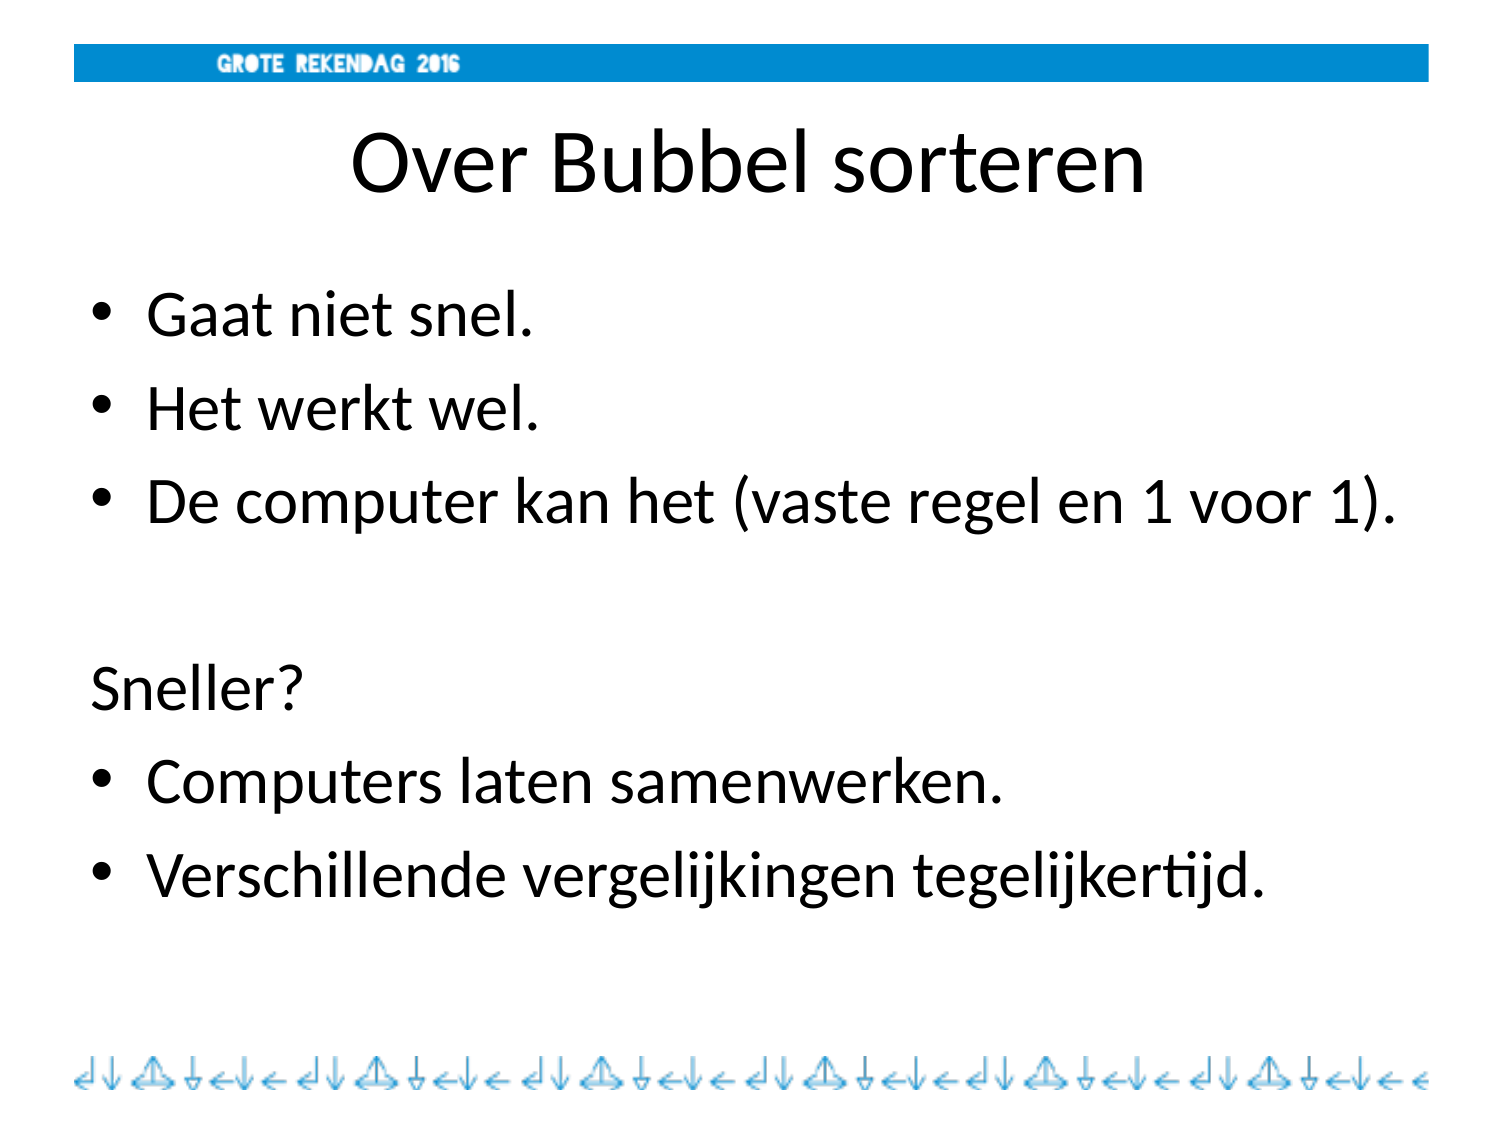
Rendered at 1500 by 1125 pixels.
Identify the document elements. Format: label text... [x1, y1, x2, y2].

picture [296, 54, 405, 72]
picture [417, 54, 459, 72]
picture [73, 1056, 1429, 1090]
list Gaat niet snel. Het werkt wel. De computer kan het (vaste regel en 1 voor 1). Sneller? Computers laten samenwerken. Verschillende vergelijkingen tegelijkertijd. [75, 262, 1425, 1005]
title Over Bubbel sorteren [75, 90, 1425, 233]
picture [217, 54, 284, 72]
